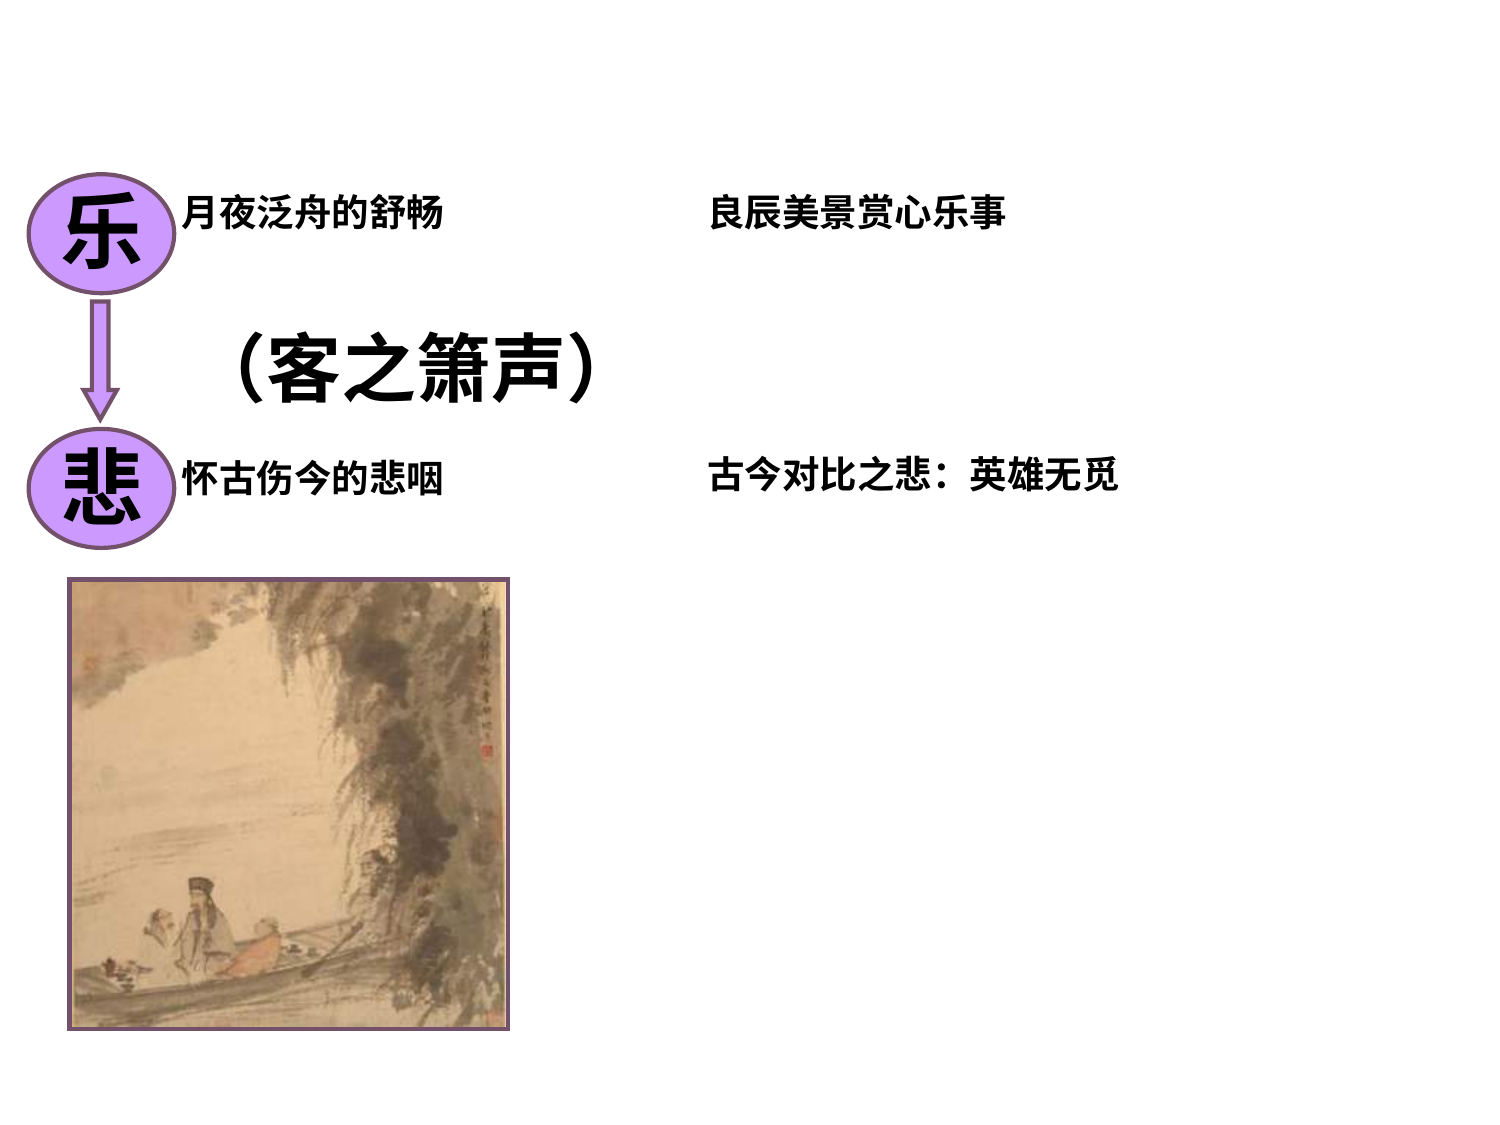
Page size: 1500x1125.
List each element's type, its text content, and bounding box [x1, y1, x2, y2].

picture [71, 581, 506, 1027]
text_box 月夜泛舟的舒畅 [175, 181, 692, 242]
text_box [83, 301, 117, 420]
text_box 良辰美景赏心乐事 [692, 181, 1347, 242]
text_box （客之箫声） [176, 314, 656, 420]
text_box [75, 544, 128, 548]
text_box [28, 450, 45, 526]
text_box 悲 [45, 428, 175, 544]
text_box [28, 196, 45, 272]
text_box 乐 [45, 171, 175, 287]
text_box 怀古伤今的悲咽 [166, 447, 713, 508]
text_box 古今对比之悲：英雄无觅 [692, 443, 1500, 503]
text_box [69, 287, 134, 294]
